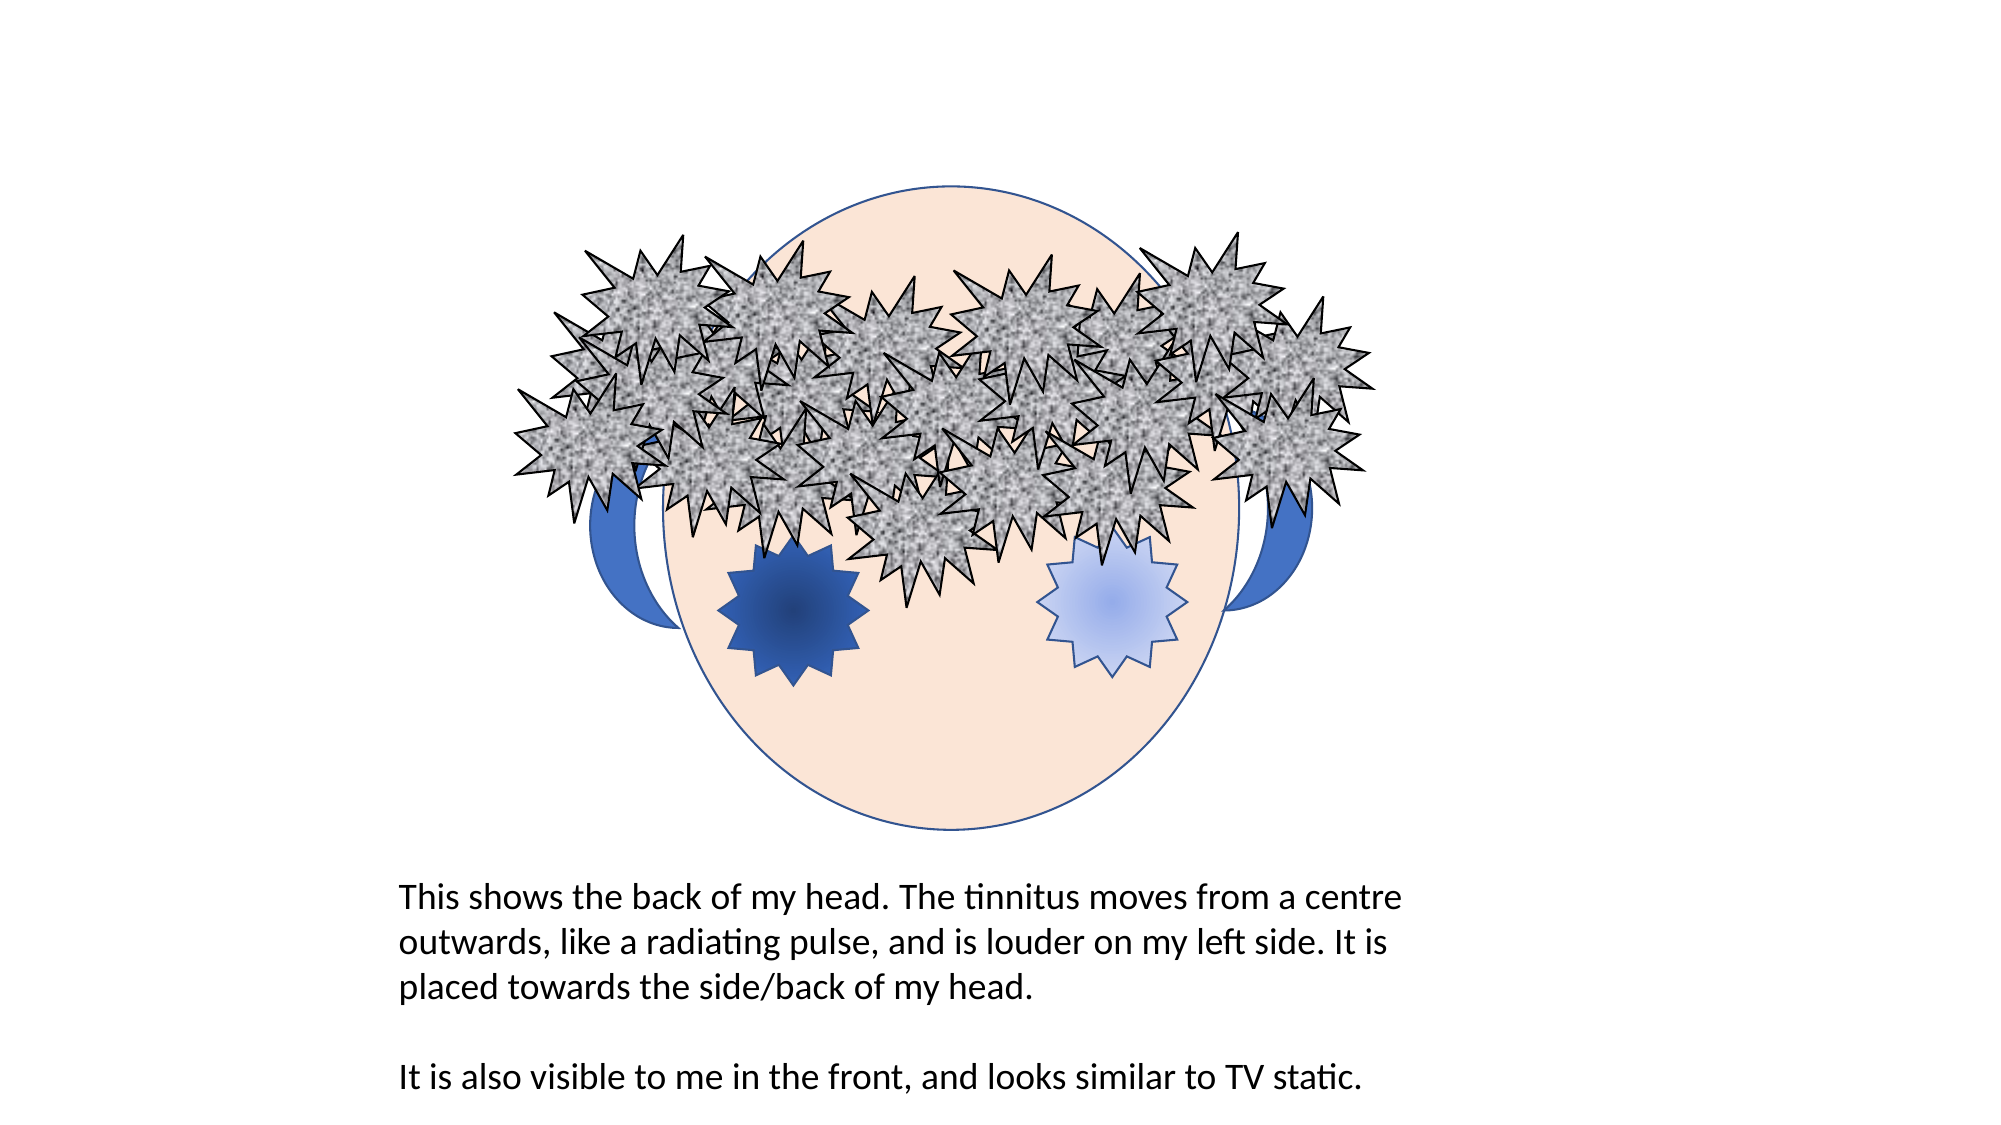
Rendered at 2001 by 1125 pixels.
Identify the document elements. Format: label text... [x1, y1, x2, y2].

text_box [706, 414, 715, 423]
text_box [1040, 430, 1197, 566]
text_box [579, 234, 737, 386]
text_box [1175, 349, 1185, 354]
text_box [1069, 357, 1211, 495]
text_box [794, 398, 937, 515]
text_box [948, 254, 1105, 405]
text_box [1222, 415, 1233, 434]
text_box [765, 370, 792, 387]
text_box [1134, 231, 1291, 383]
text_box [981, 353, 988, 372]
text_box [773, 350, 779, 359]
text_box [952, 356, 967, 364]
text_box [1081, 272, 1173, 381]
text_box [885, 384, 892, 394]
text_box [1233, 337, 1250, 352]
text_box [548, 311, 605, 410]
text_box [846, 411, 851, 422]
text_box [651, 347, 659, 359]
text_box [730, 409, 835, 559]
text_box [811, 275, 964, 427]
text_box [1221, 485, 1314, 612]
text_box [1051, 428, 1057, 436]
text_box [704, 240, 857, 392]
text_box [735, 397, 745, 412]
text_box [646, 437, 656, 443]
text_box [845, 471, 995, 609]
text_box [701, 326, 718, 338]
text_box [716, 537, 871, 688]
text_box [1223, 295, 1377, 426]
text_box [1075, 424, 1087, 441]
text_box [936, 426, 1072, 563]
text_box [1210, 377, 1367, 529]
text_box [585, 333, 620, 355]
text_box [636, 465, 649, 483]
text_box [734, 404, 759, 422]
text_box [753, 422, 762, 438]
text_box [773, 431, 780, 442]
text_box [1212, 440, 1218, 452]
text_box [1228, 395, 1260, 413]
text_box [878, 350, 1016, 472]
text_box [747, 270, 755, 282]
text_box [618, 350, 629, 362]
text_box [1035, 529, 1190, 679]
text_box [703, 503, 716, 511]
text_box [1079, 347, 1103, 354]
text_box [1162, 344, 1171, 358]
text_box This shows the back of my head. The tinnitus moves from a centre outwards, like a radiating pulse, and is louder on my left side. It is placed towards the side/back of my head. It is also visible to me in the front, and looks similar to TV static. [384, 864, 1447, 1105]
text_box [639, 386, 788, 538]
text_box [574, 336, 731, 462]
text_box [589, 478, 682, 630]
text_box [678, 339, 696, 356]
text_box [937, 473, 944, 488]
text_box [800, 345, 806, 357]
text_box [976, 359, 1101, 470]
text_box [1200, 413, 1210, 425]
text_box [1070, 346, 1124, 383]
text_box [854, 526, 860, 536]
text_box [856, 388, 868, 403]
text_box [757, 349, 869, 442]
text_box [512, 372, 670, 524]
text_box [696, 339, 767, 422]
text_box [1153, 341, 1245, 437]
text_box [661, 435, 1241, 831]
text_box [1000, 429, 1013, 442]
text_box [765, 185, 1160, 356]
